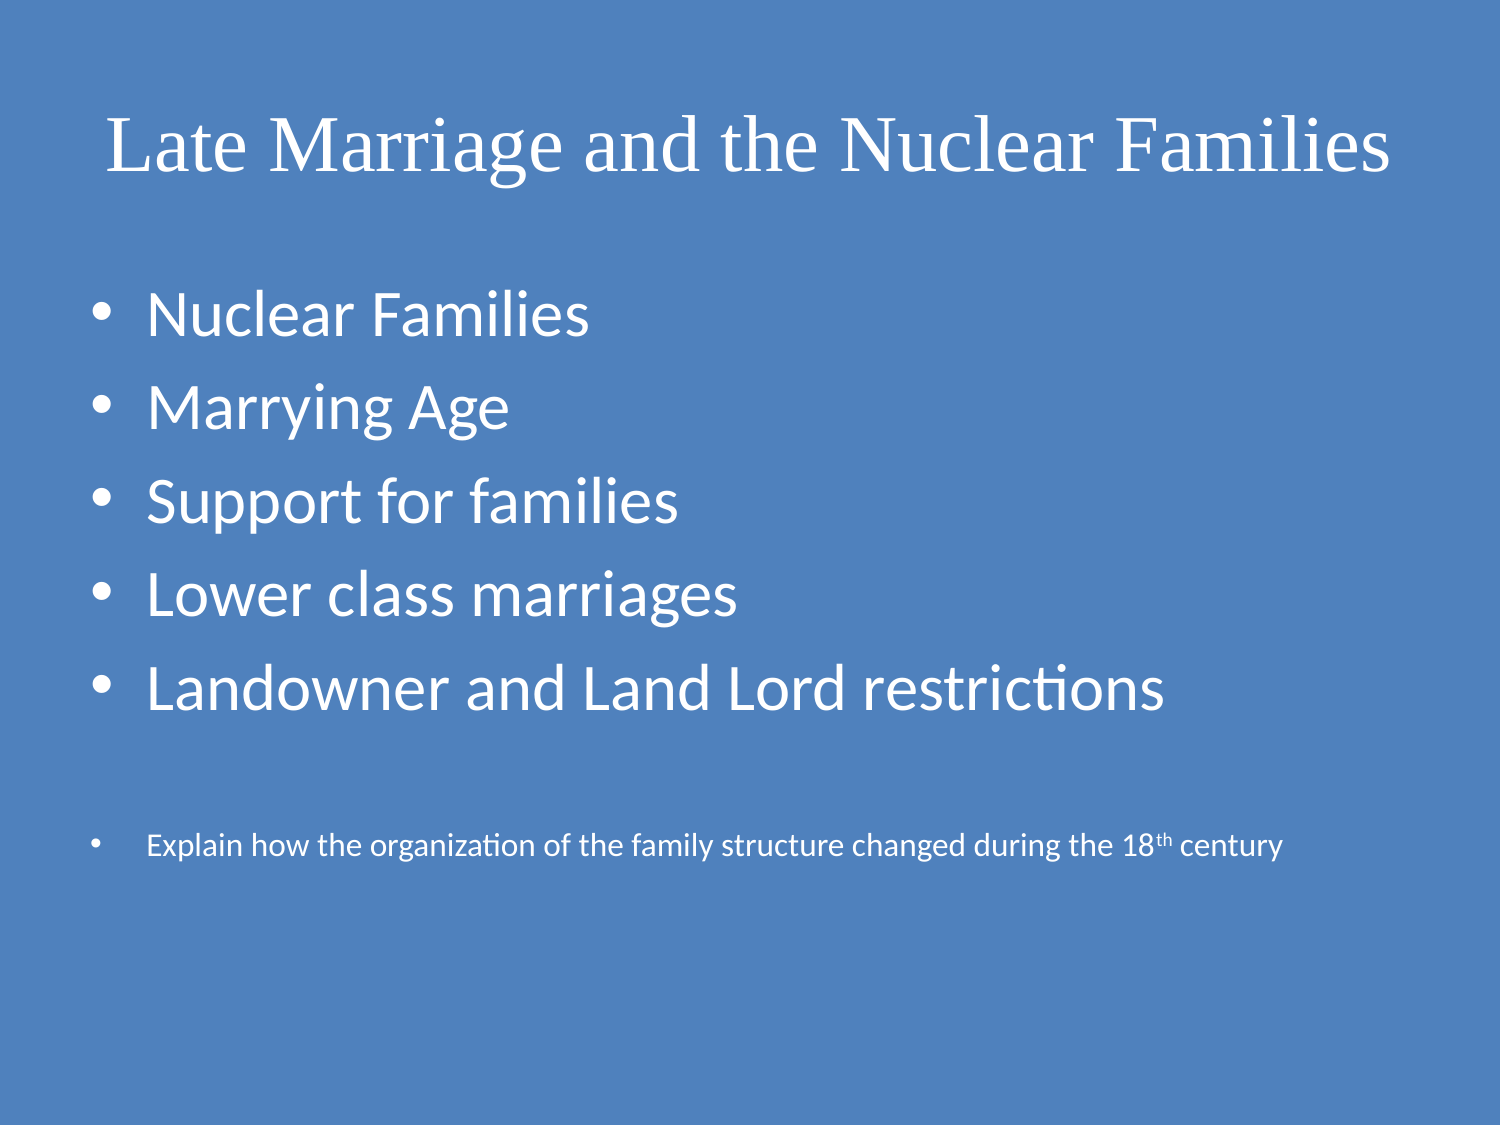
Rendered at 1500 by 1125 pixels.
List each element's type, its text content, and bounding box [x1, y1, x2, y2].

title Late Marriage and the Nuclear Families [75, 45, 1425, 233]
list Nuclear Families Marrying Age Support for families Lower class marriages Landowner and Land Lord restrictions Explain how the organization of the family structure changed during the 18th century [75, 262, 1425, 1005]
